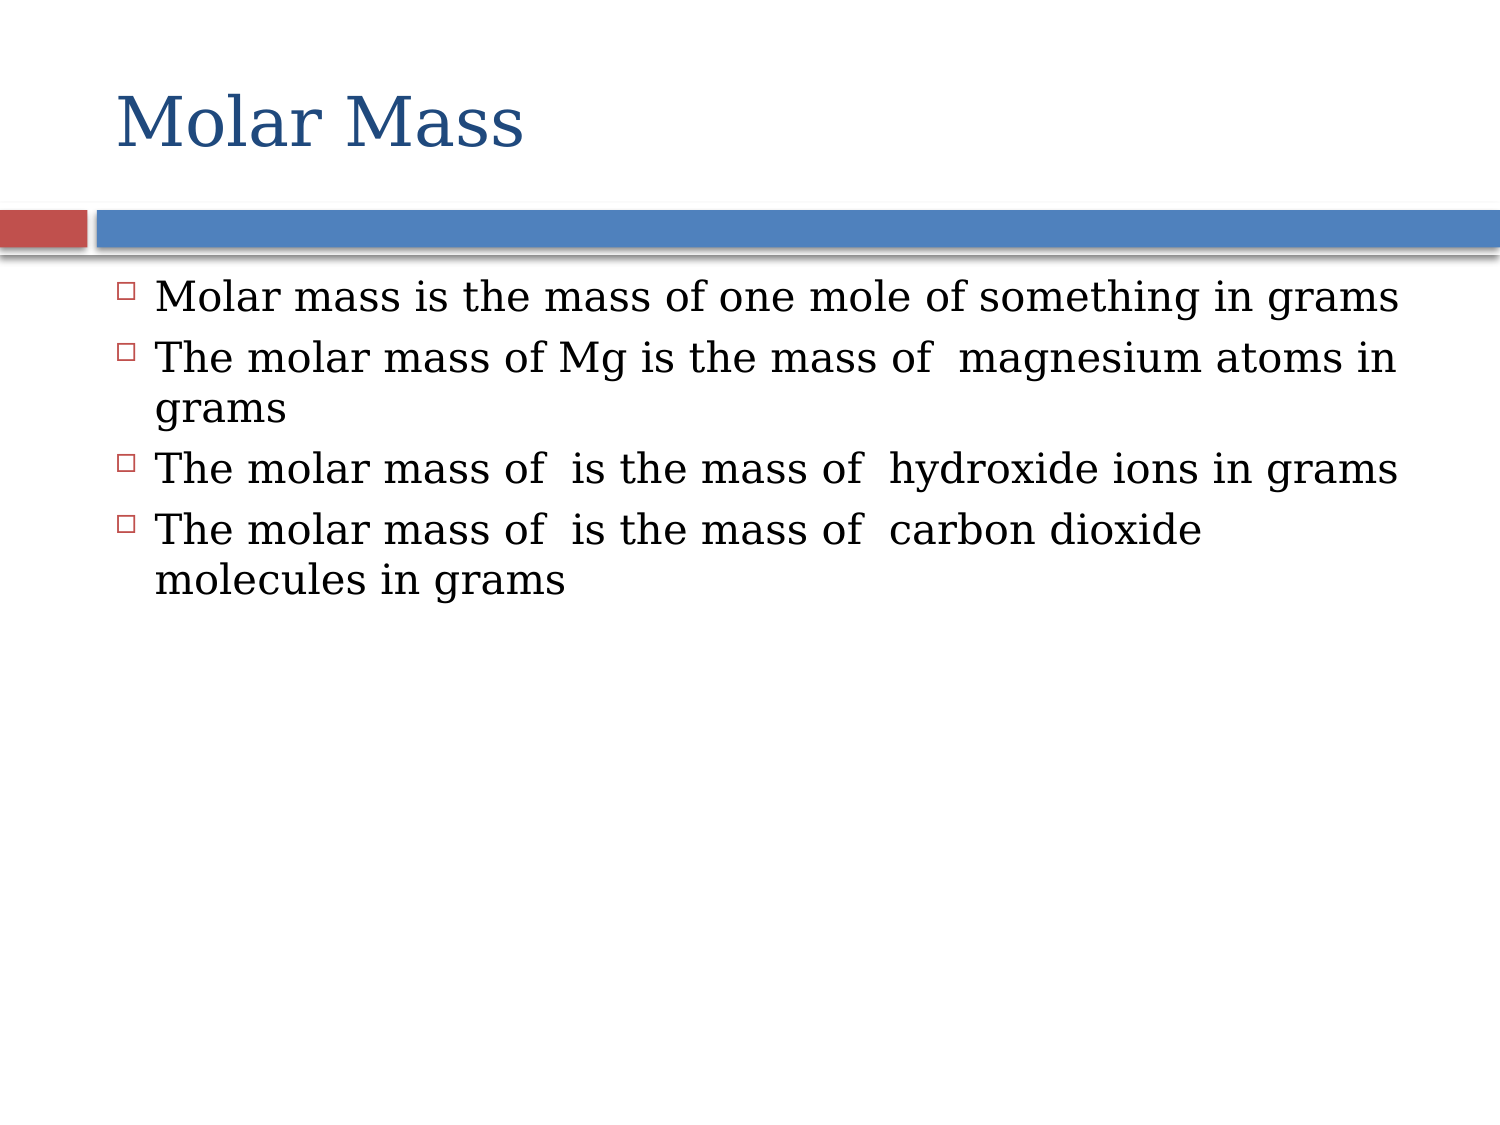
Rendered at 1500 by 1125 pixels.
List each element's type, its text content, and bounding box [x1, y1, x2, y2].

title Molar Mass [100, 37, 1438, 200]
